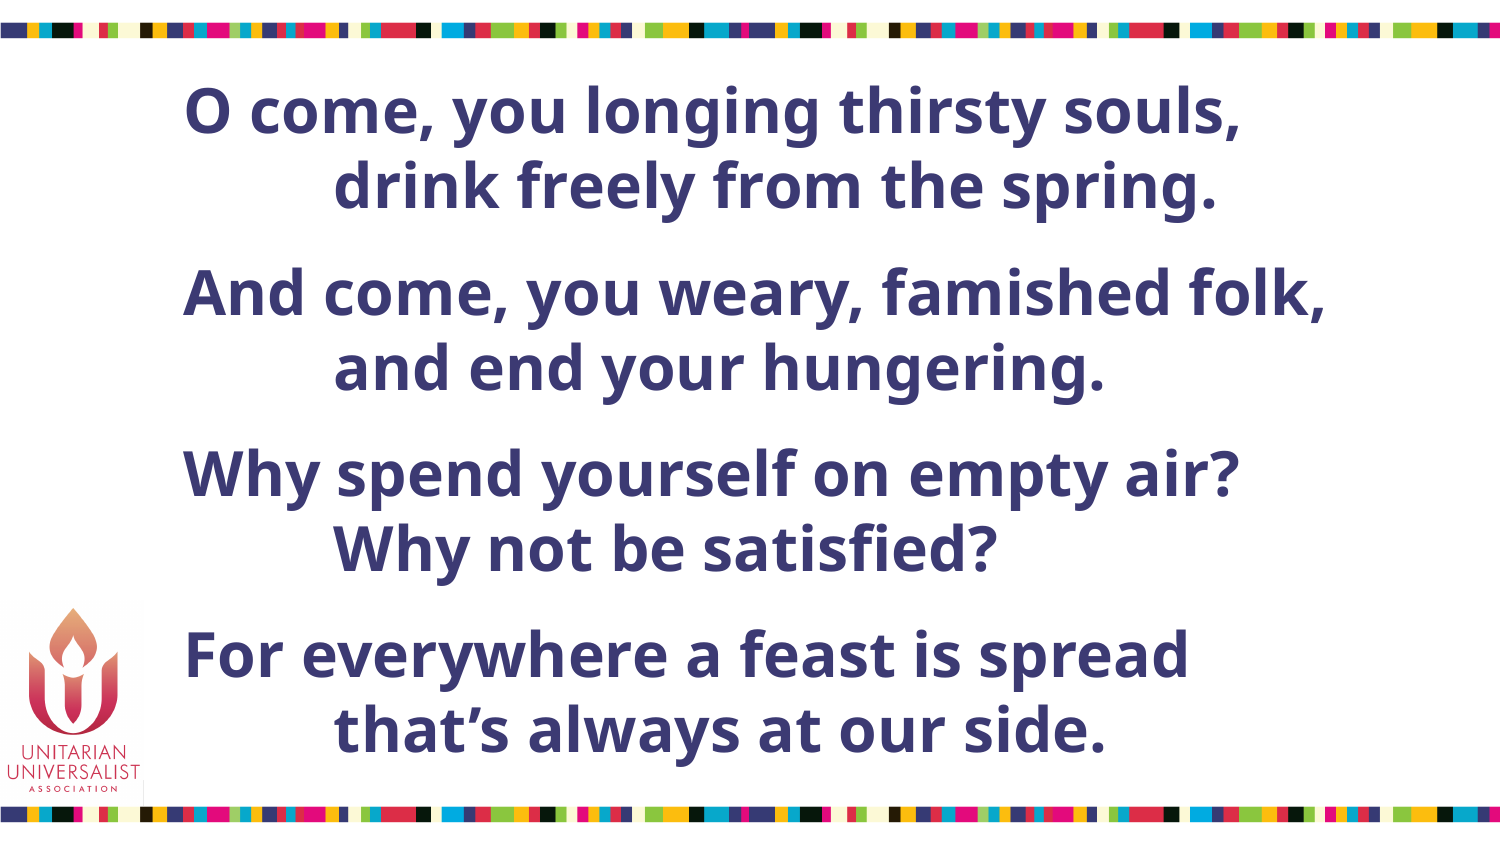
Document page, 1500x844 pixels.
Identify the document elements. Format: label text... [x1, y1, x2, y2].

picture [0, 22, 1500, 40]
text_box O come, you longing thirsty souls, drink freely from the spring. And come, you weary, famished folk, and end your hungering. Why spend yourself on empty air? Why not be satisfied? For everywhere a feast is spread that’s always at our side. [168, 56, 1421, 780]
picture [0, 600, 1500, 824]
